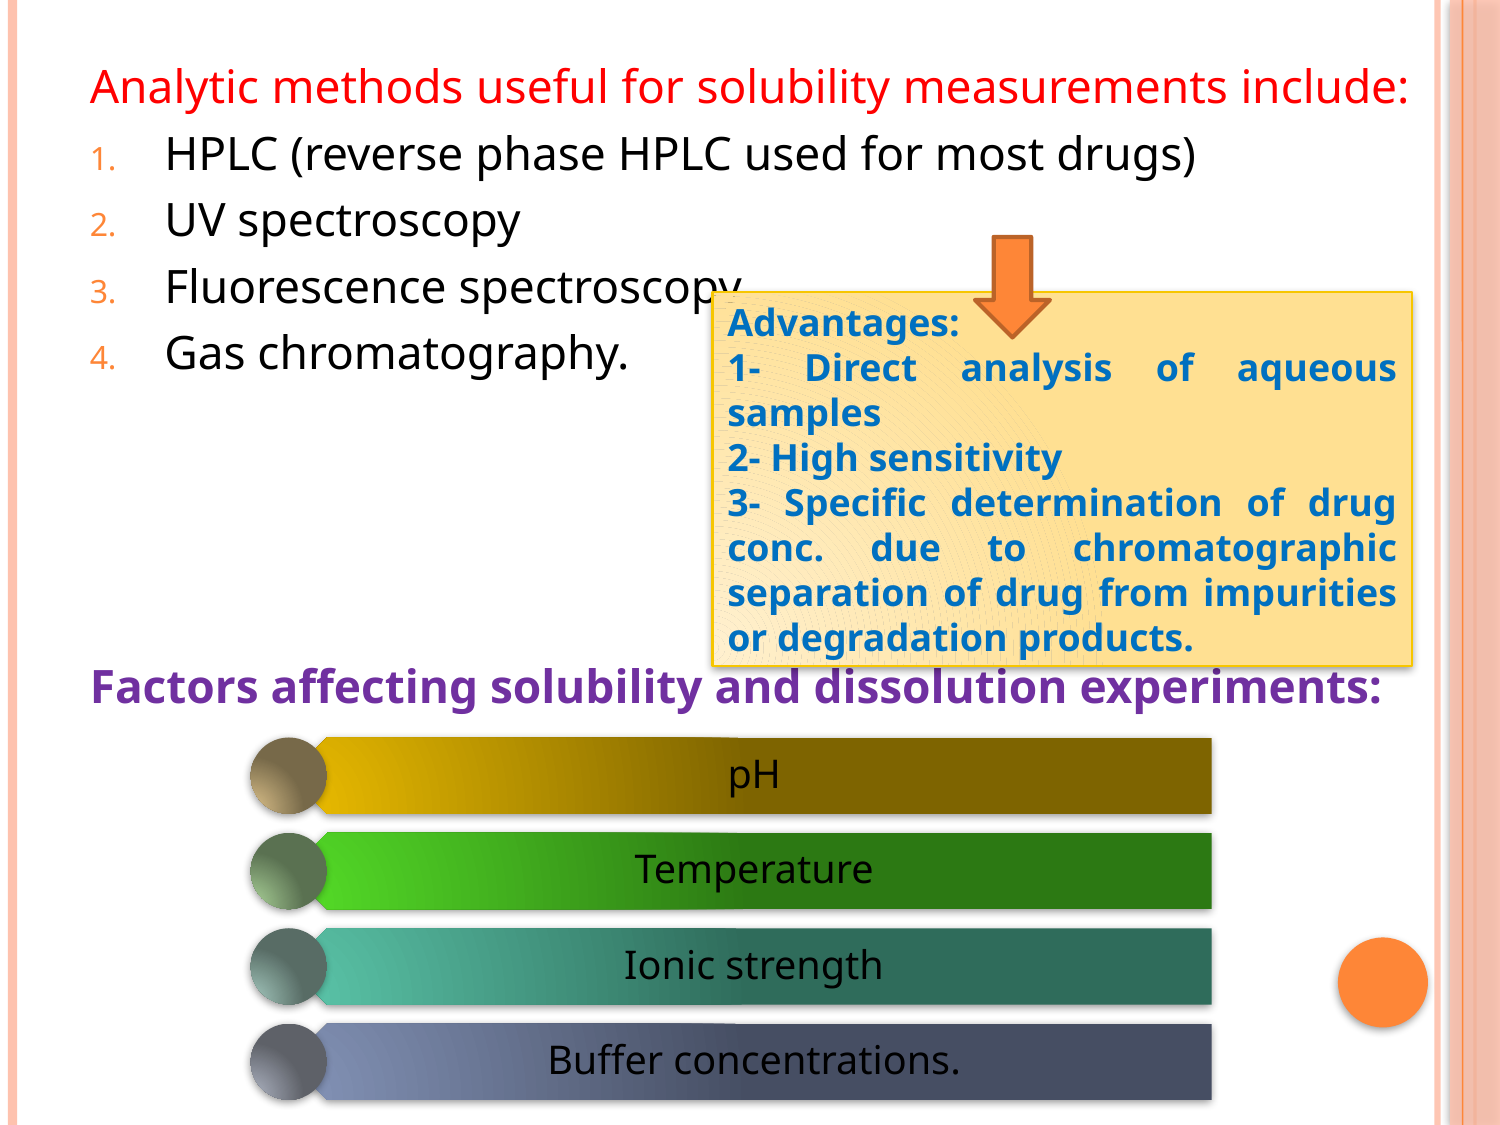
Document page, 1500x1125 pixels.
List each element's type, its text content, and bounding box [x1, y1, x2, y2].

text_box Advantages: 1- Direct analysis of aqueous samples 2- High sensitivity 3- Specific determination of drug conc. due to chromatographic separation of drug from impurities or degradation products. [711, 291, 1413, 667]
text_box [36, 736, 1426, 1101]
list Analytic methods useful for solubility measurements include: HPLC (reverse phase HPLC used for most drugs) UV spectroscopy Fluorescence spectroscopy Gas chromatography. Factors affecting solubility and dissolution experiments: [75, 50, 1425, 735]
text_box [973, 234, 1052, 340]
